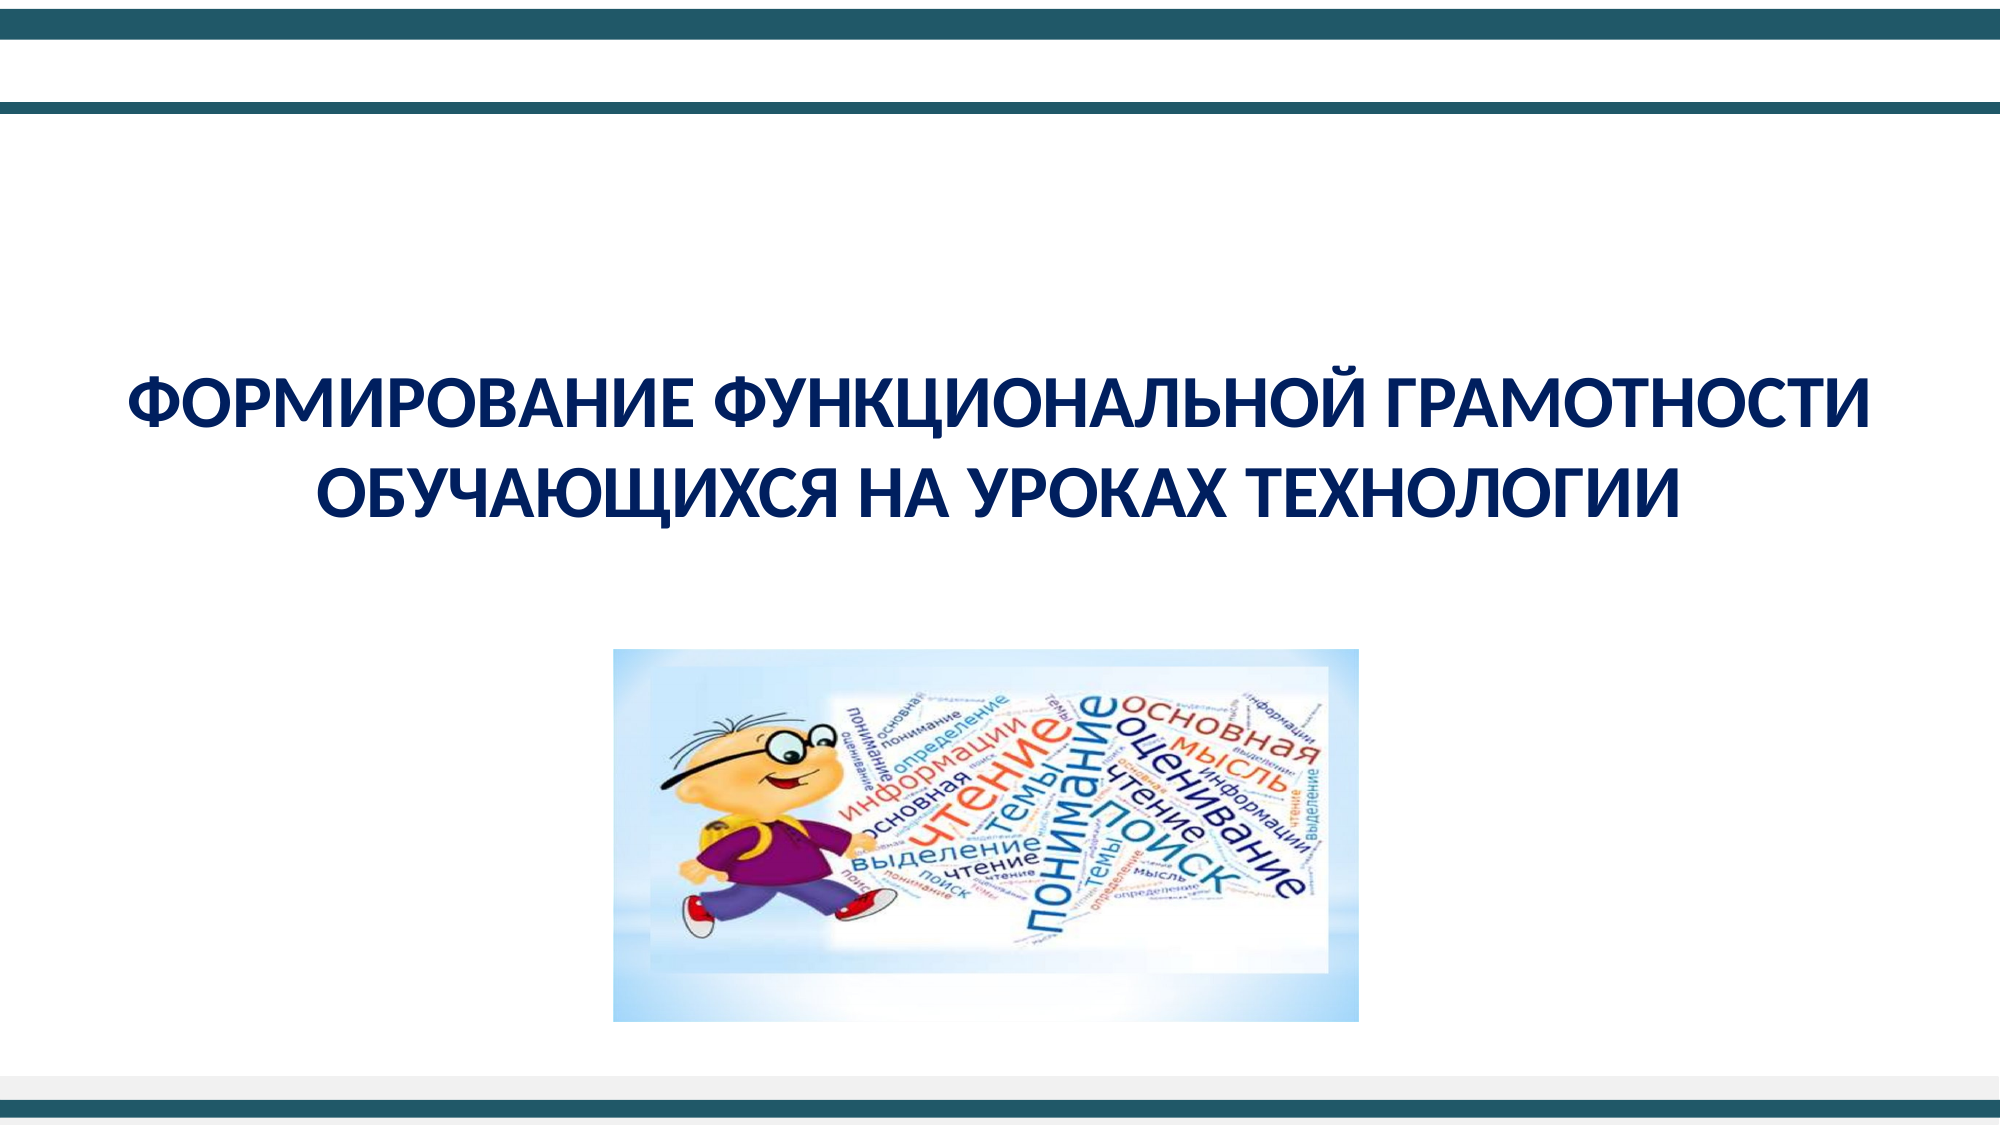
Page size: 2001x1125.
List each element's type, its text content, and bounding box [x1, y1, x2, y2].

picture [613, 649, 1359, 1023]
text_box [0, 102, 2000, 114]
text_box ФОРМИРОВАНИЕ ФУНКЦИОНАЛЬНОЙ ГРАМОТНОСТИ ОБУЧАЮЩИХСЯ НА УРОКАХ ТЕХНОЛОГИИ [124, 350, 1884, 533]
